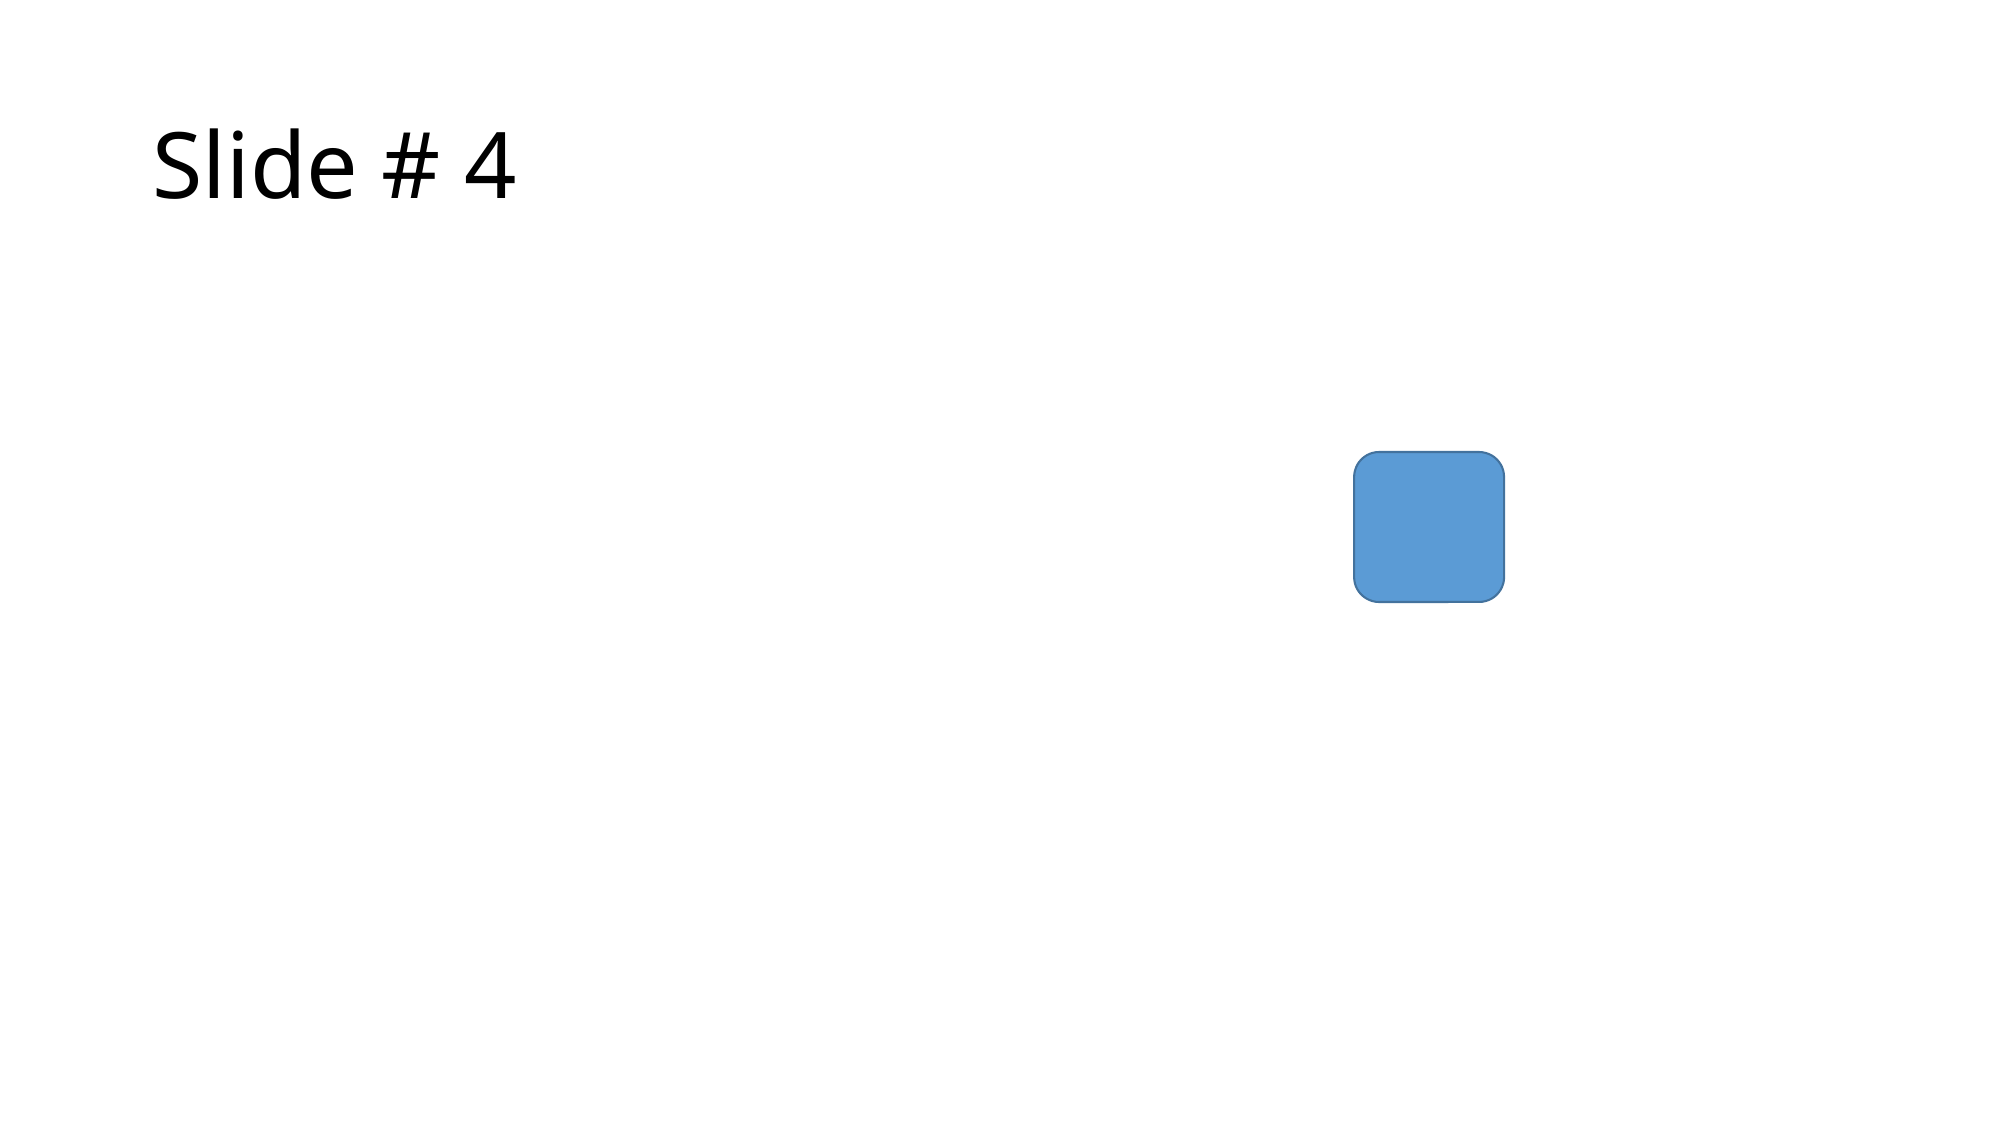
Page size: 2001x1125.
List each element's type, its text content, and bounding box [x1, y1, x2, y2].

text_box [1353, 450, 1506, 604]
title Slide # 4 [137, 59, 1863, 278]
